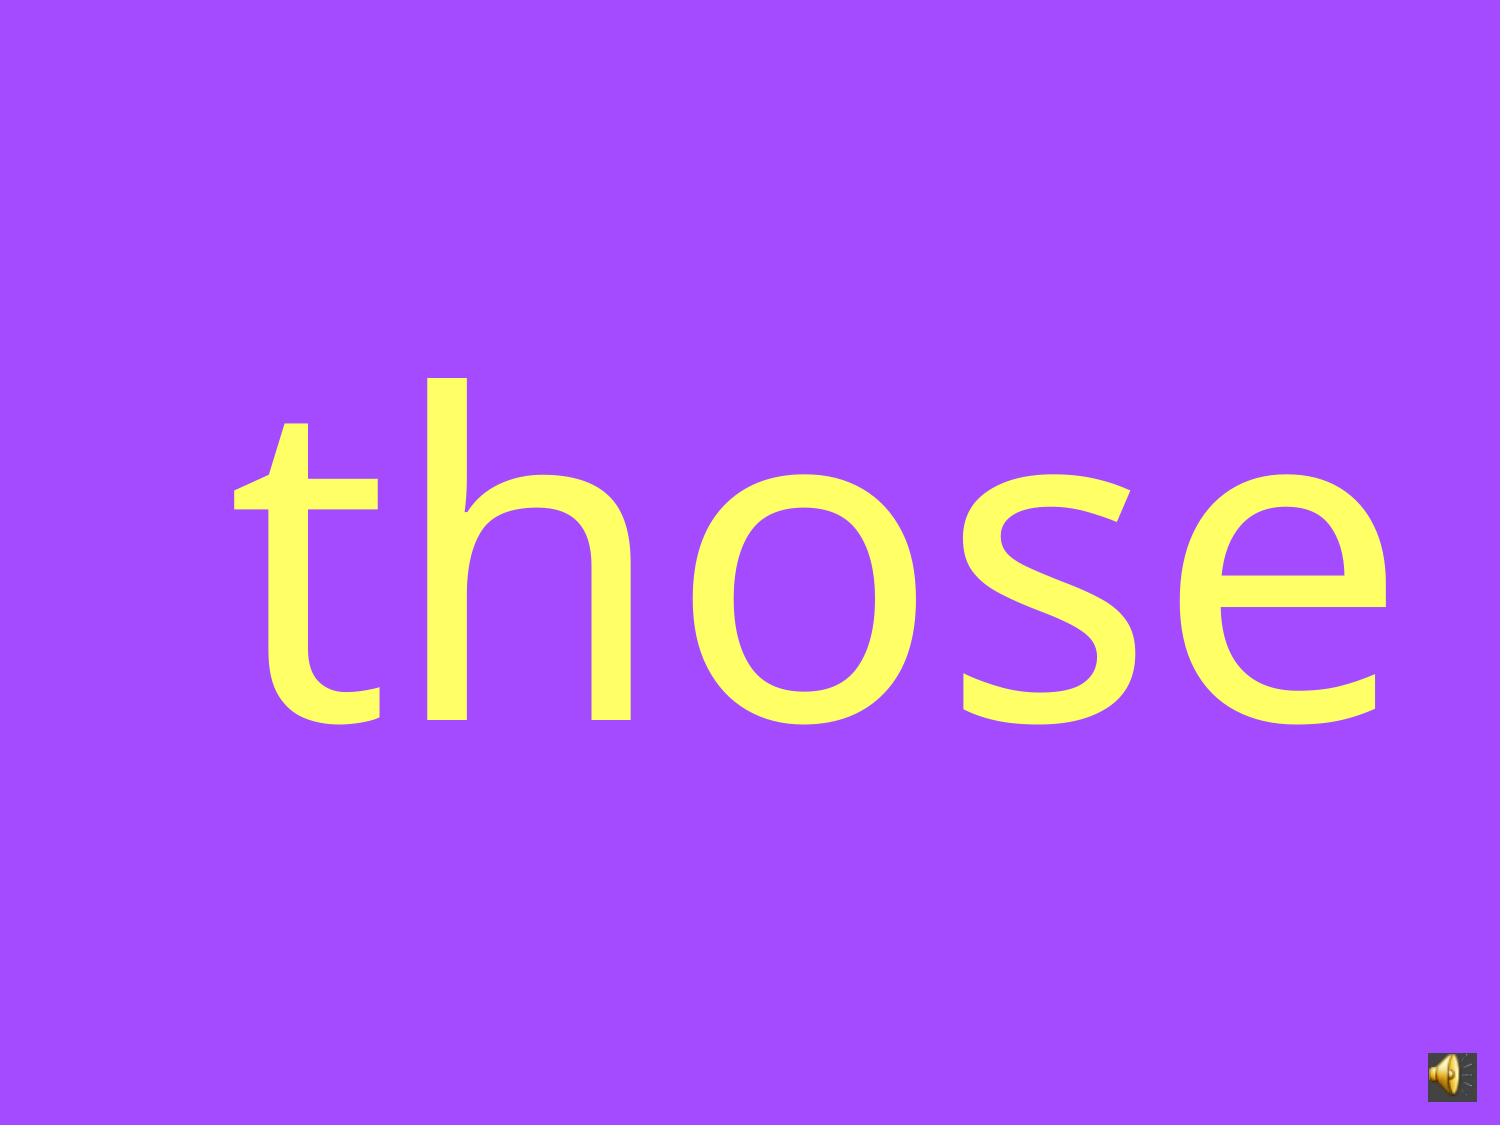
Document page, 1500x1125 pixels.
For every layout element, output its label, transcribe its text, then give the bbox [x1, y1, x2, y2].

subtitle those [212, 262, 1450, 763]
picture [1427, 1052, 1478, 1103]
